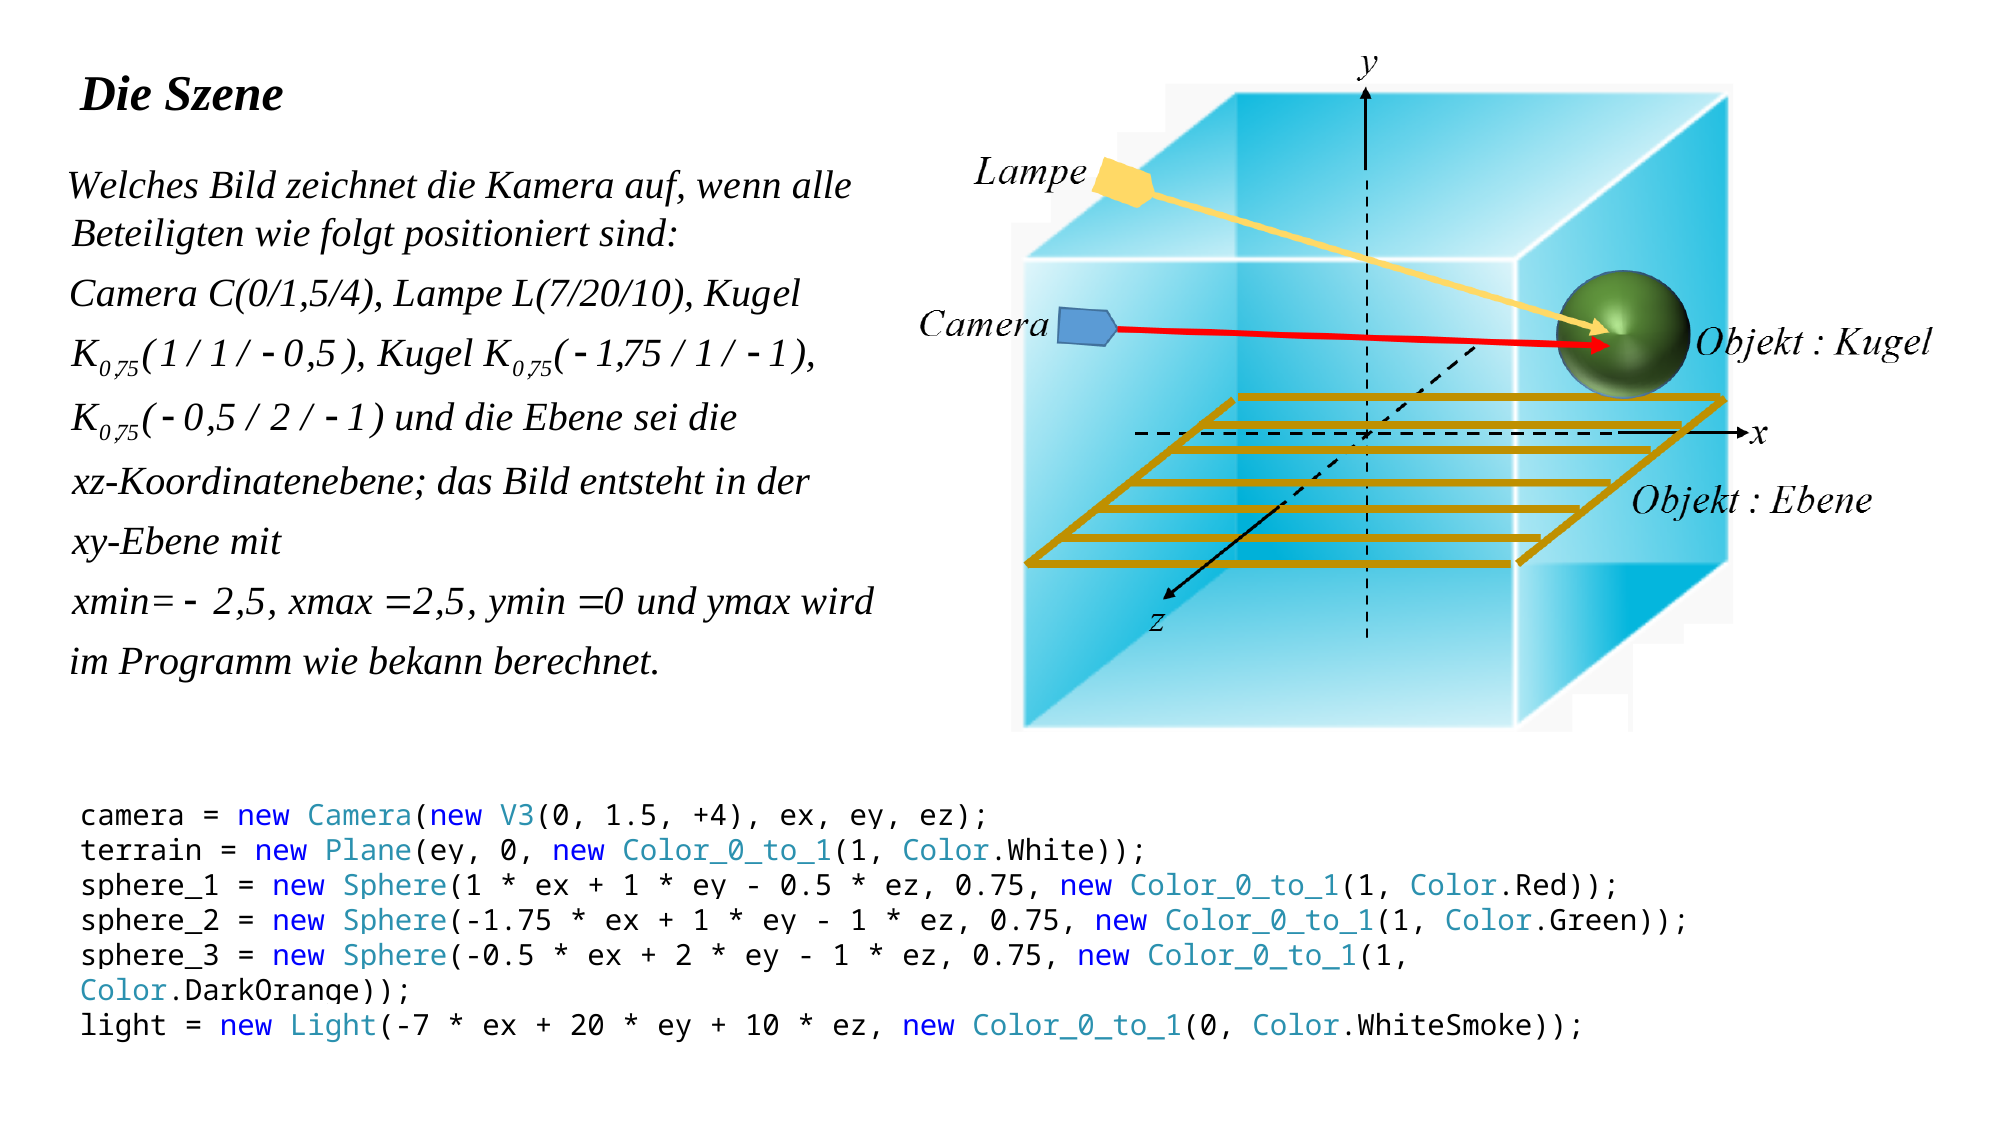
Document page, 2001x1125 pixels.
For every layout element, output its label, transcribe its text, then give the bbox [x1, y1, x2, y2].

text_box camera = new Camera(new V3(0, 1.5, +4), ex, ey, ez); terrain = new Plane(ey, 0, new Color_0_to_1(1, Color.White)); sphere_1 = new Sphere(1 * ex + 1 * ey - 0.5 * ez, 0.75, new Color_0_to_1(1, Color.Red)); sphere_2 = new Sphere(-1.75 * ex + 1 * ey - 1 * ez, 0.75, new Color_0_to_1(1, Color.Green)); sphere_3 = new Sphere(-0.5 * ex + 2 * ey - 1 * ez, 0.75, new Color_0_to_1(1, Color.DarkOrange)); light = new Light(-7 * ex + 20 * ey + 10 * ez, new Color_0_to_1(0, Color.WhiteSmoke)); [65, 788, 1769, 1049]
text_box Die Szene [65, 53, 325, 129]
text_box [64, 164, 885, 692]
picture [907, 53, 1943, 732]
